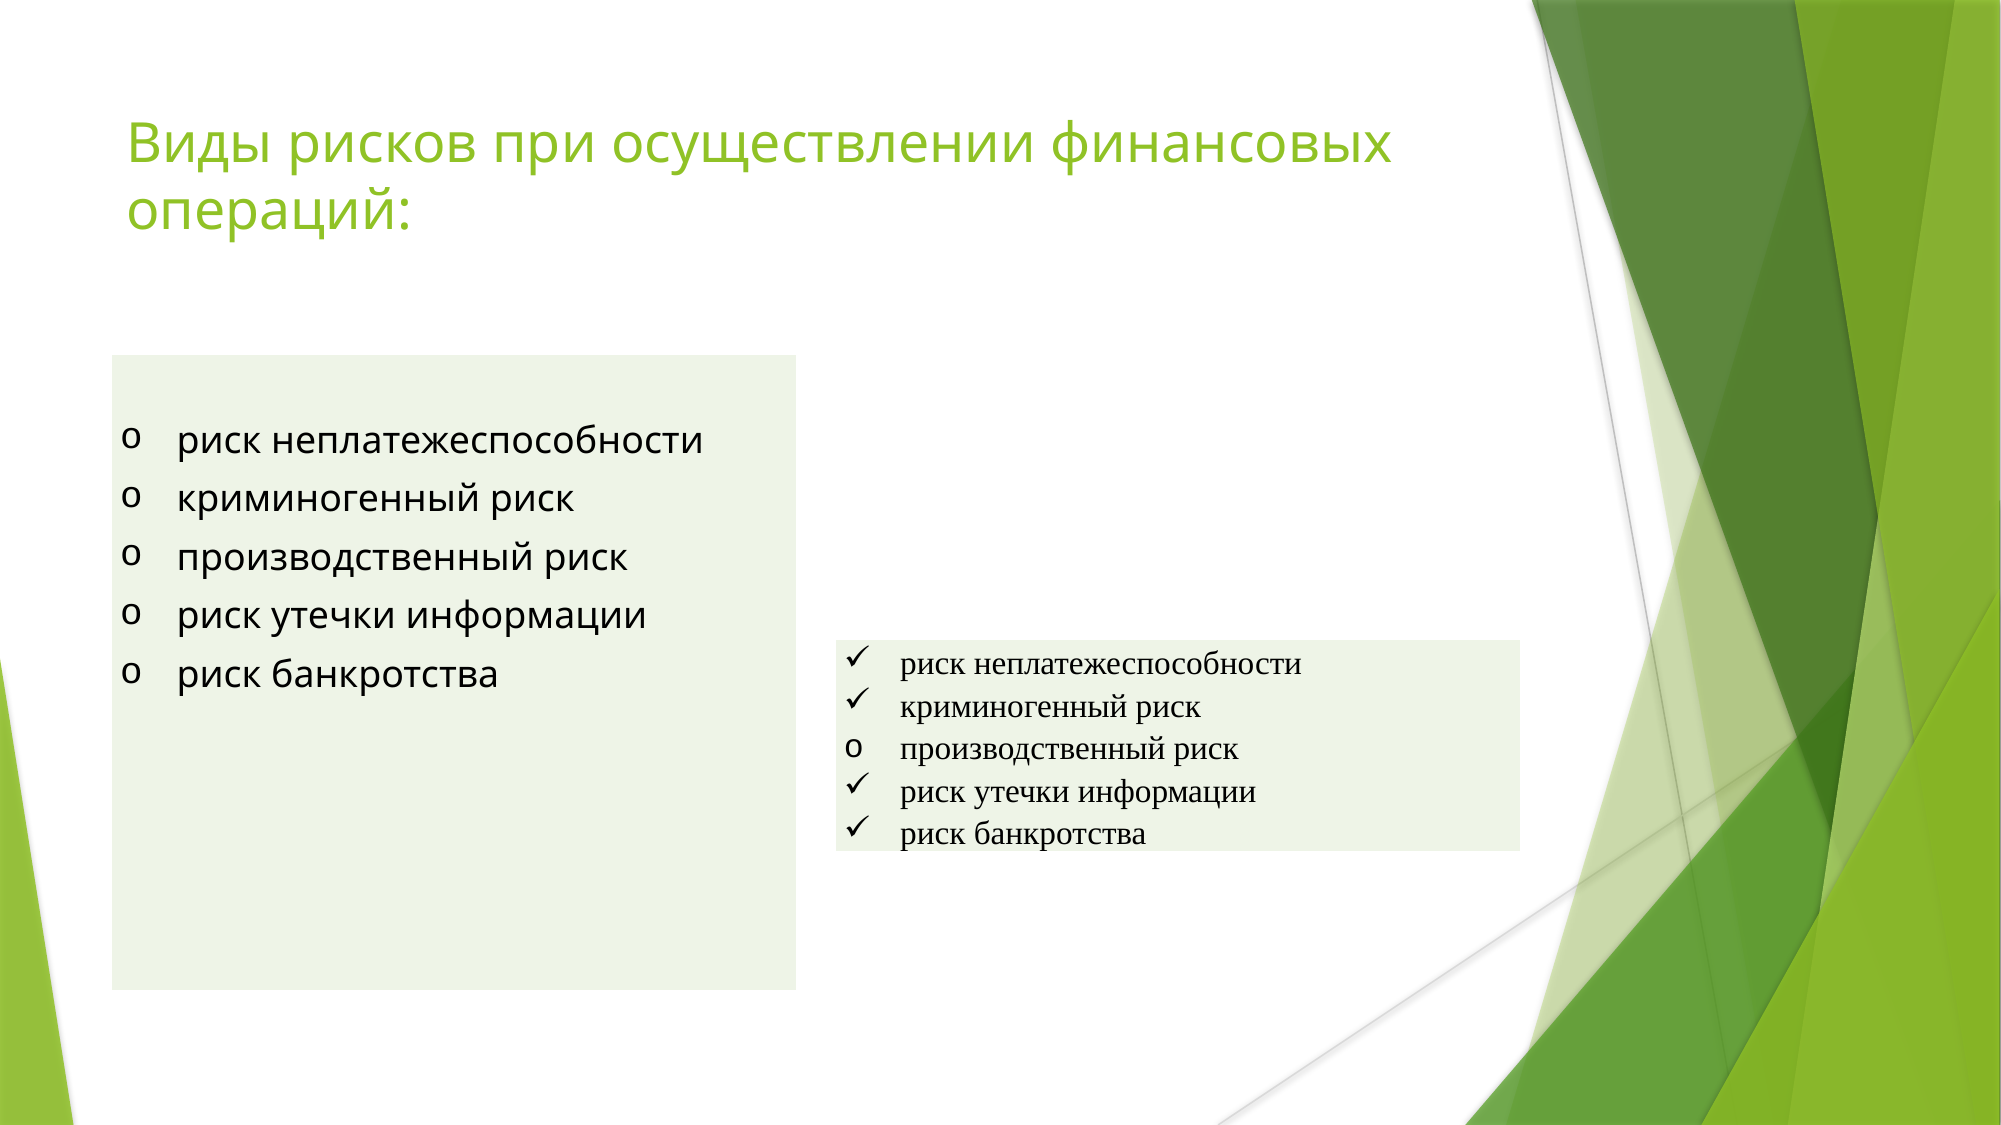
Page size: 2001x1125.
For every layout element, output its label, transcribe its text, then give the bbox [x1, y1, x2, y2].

title Виды рисков при осуществлении финансовых операций: [111, 99, 1522, 317]
table_header риск неплатежеспособности криминогенный риск производственный риск риск утечки информации риск банкротства [836, 640, 1520, 851]
table_header риск неплатежеспособности криминогенный риск производственный риск риск утечки информации риск банкротства [112, 355, 796, 990]
